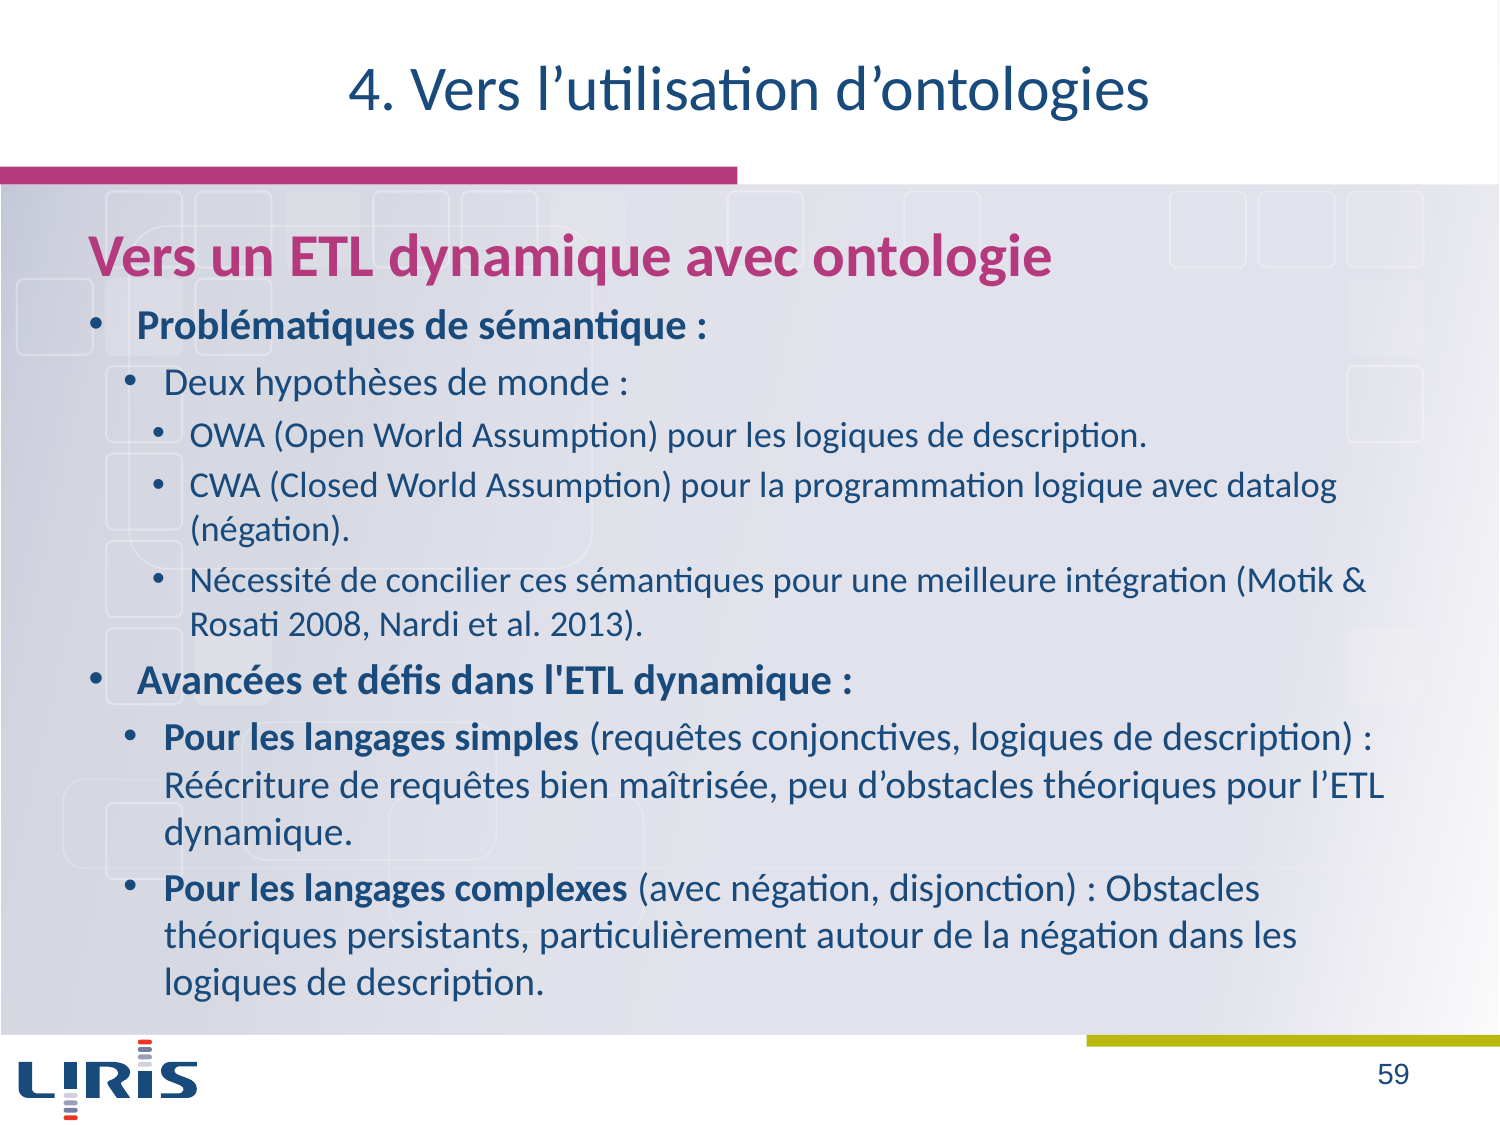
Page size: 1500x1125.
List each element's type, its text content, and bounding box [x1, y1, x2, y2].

slide_number 59 [1230, 1042, 1425, 1103]
title 4. Vers l’utilisation d’ontologies [75, 38, 1425, 132]
picture [1, 185, 1499, 1034]
list Vers un ETL dynamique avec ontologie Problématiques de sémantique : Deux hypothèses de monde : OWA (Open World Assumption) pour les logiques de description. CWA (Closed World Assumption) pour la programmation logique avec datalog (négation). Nécessité de concilier ces sémantiques pour une meilleure intégration (Motik & Rosati 2008, Nardi et al. 2013). Avancées et défis dans l'ETL dynamique : Pour les langages simples (requêtes conjonctives, logiques de description) : Réécriture de requêtes bien maîtrisée, peu d’obstacles théoriques pour l’ETL dynamique. Pour les langages complexes (avec négation, disjonction) : Obstacles théoriques persistants, particulièrement autour de la négation dans les logiques de description. [73, 208, 1452, 1012]
